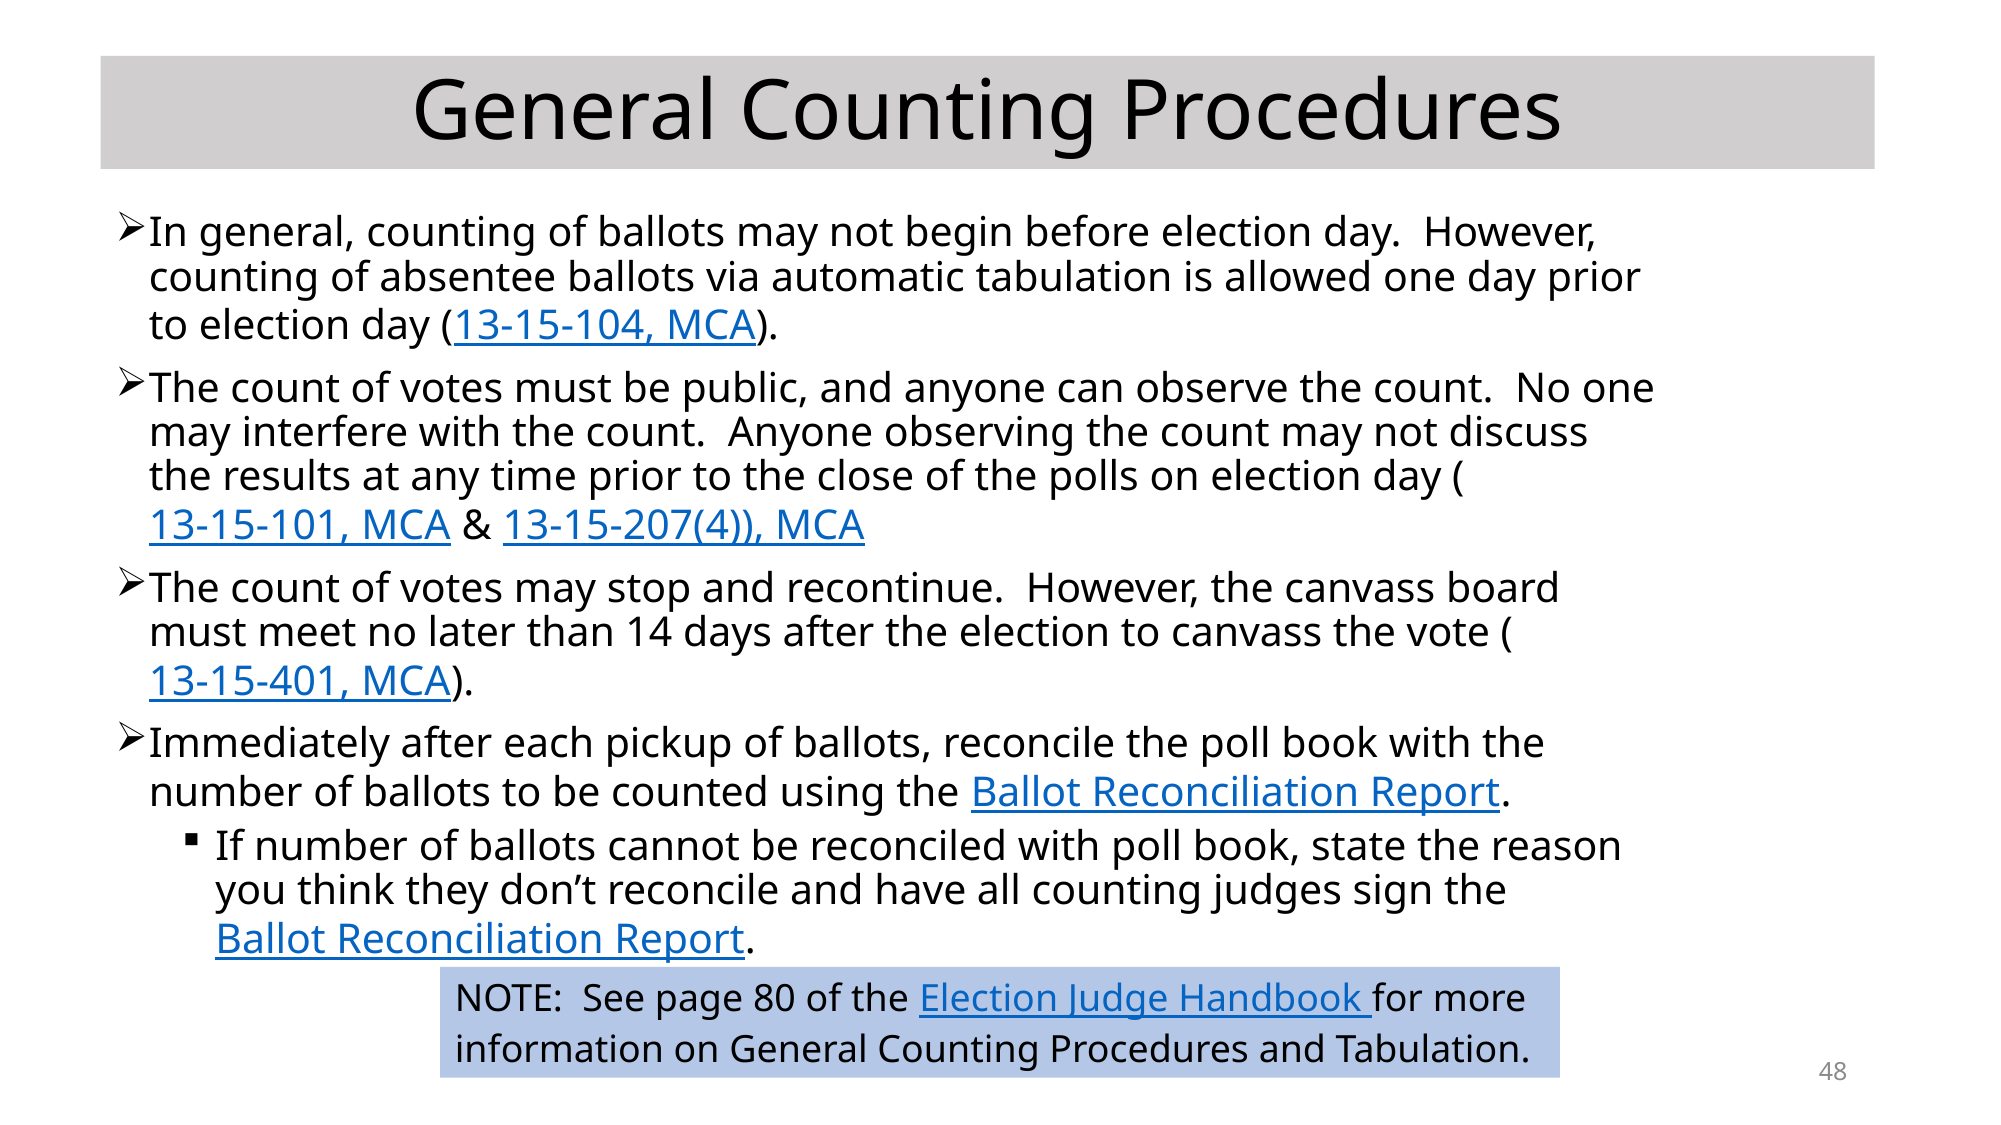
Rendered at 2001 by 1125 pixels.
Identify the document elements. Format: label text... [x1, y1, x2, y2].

text_box General Counting Procedures [100, 55, 1875, 169]
slide_number 48 [1412, 1042, 1863, 1103]
text_box NOTE: See page 80 of the Election Judge Handbook for more information on General Counting Procedures and Tabulation. [440, 966, 1560, 1078]
list In general, counting of ballots may not begin before election day. However, counting of absentee ballots via automatic tabulation is allowed one day prior to election day (13-15-104, MCA). The count of votes must be public, and anyone can observe the count. No one may interfere with the count. Anyone observing the count may not discuss the results at any time prior to the close of the polls on election day (13-15-101, MCA & 13-15-207(4)), MCA The count of votes may stop and recontinue. However, the canvass board must meet no later than 14 days after the election to canvass the vote (13-15-401, MCA). Immediately after each pickup of ballots, reconcile the poll book with the number of ballots to be counted using the Ballot Reconciliation Report. If number of ballots cannot be reconciled with poll book, state the reason you think they don’t reconcile and have all counting judges sign the Ballot Reconciliation Report. [100, 204, 1675, 982]
